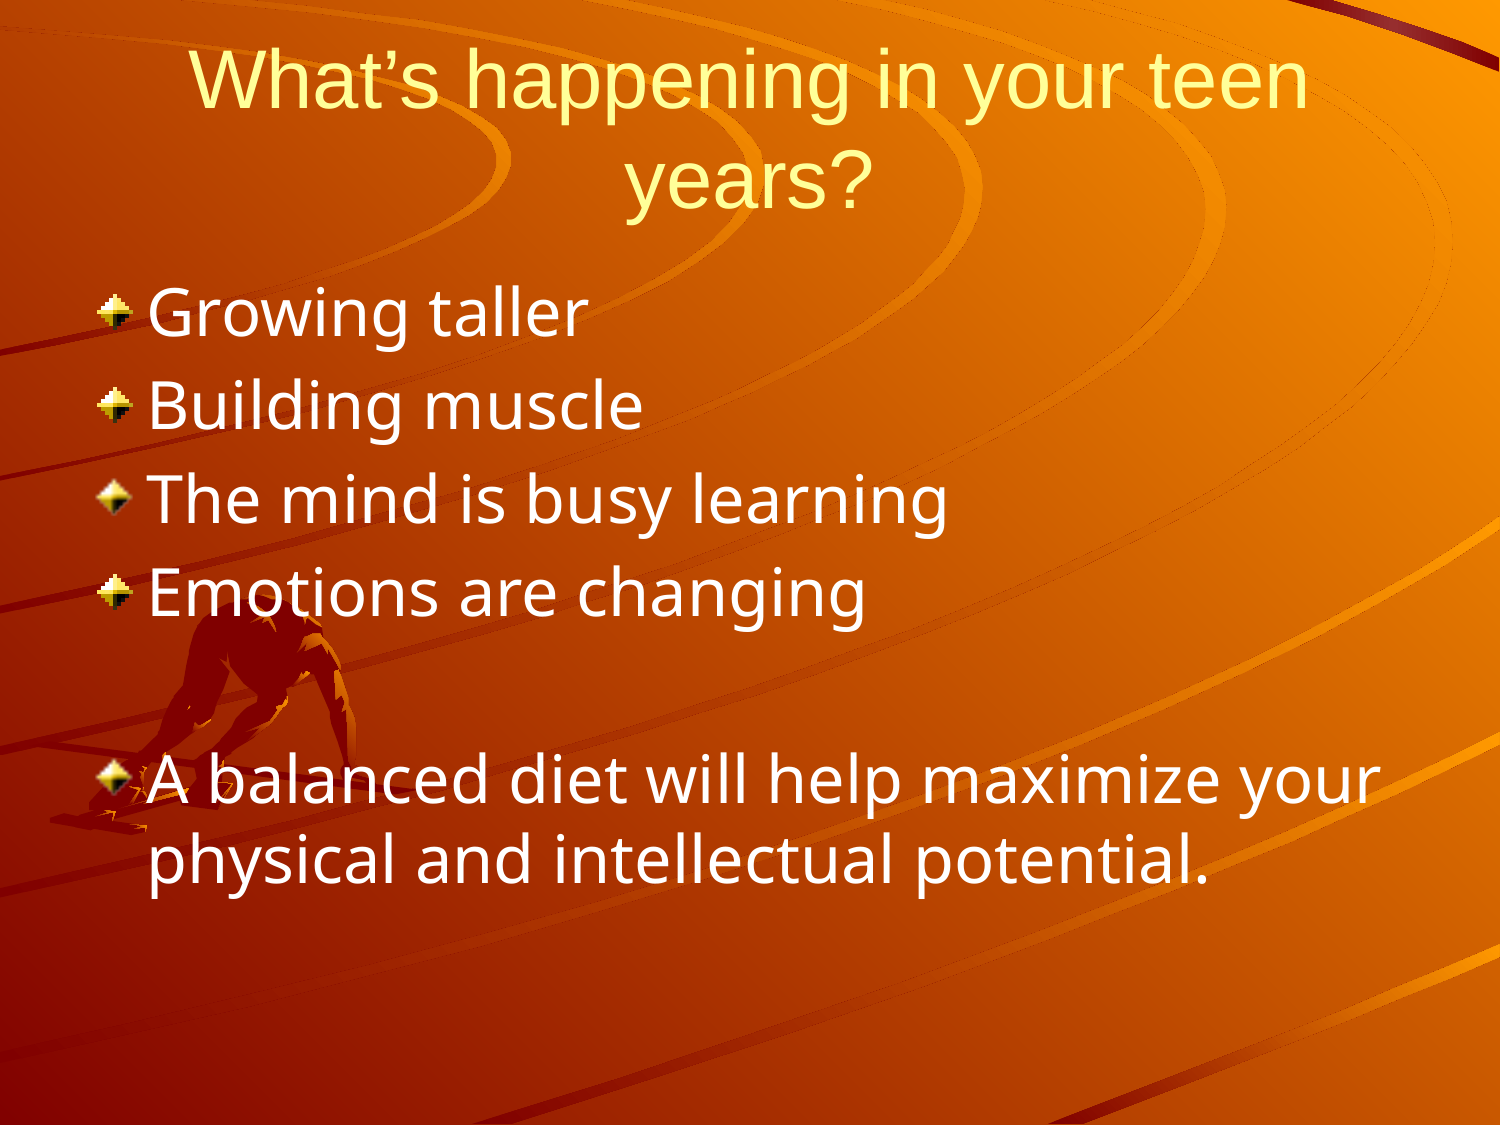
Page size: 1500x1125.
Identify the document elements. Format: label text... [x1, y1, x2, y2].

picture [90, 753, 137, 800]
picture [90, 473, 137, 520]
picture [90, 286, 137, 334]
title What’s happening in your teen years? [74, 25, 1426, 233]
list Growing taller Building muscle The mind is busy learning Emotions are changing A balanced diet will help maximize your physical and intellectual potential. [74, 262, 1426, 1006]
picture [90, 379, 137, 427]
picture [90, 566, 137, 614]
